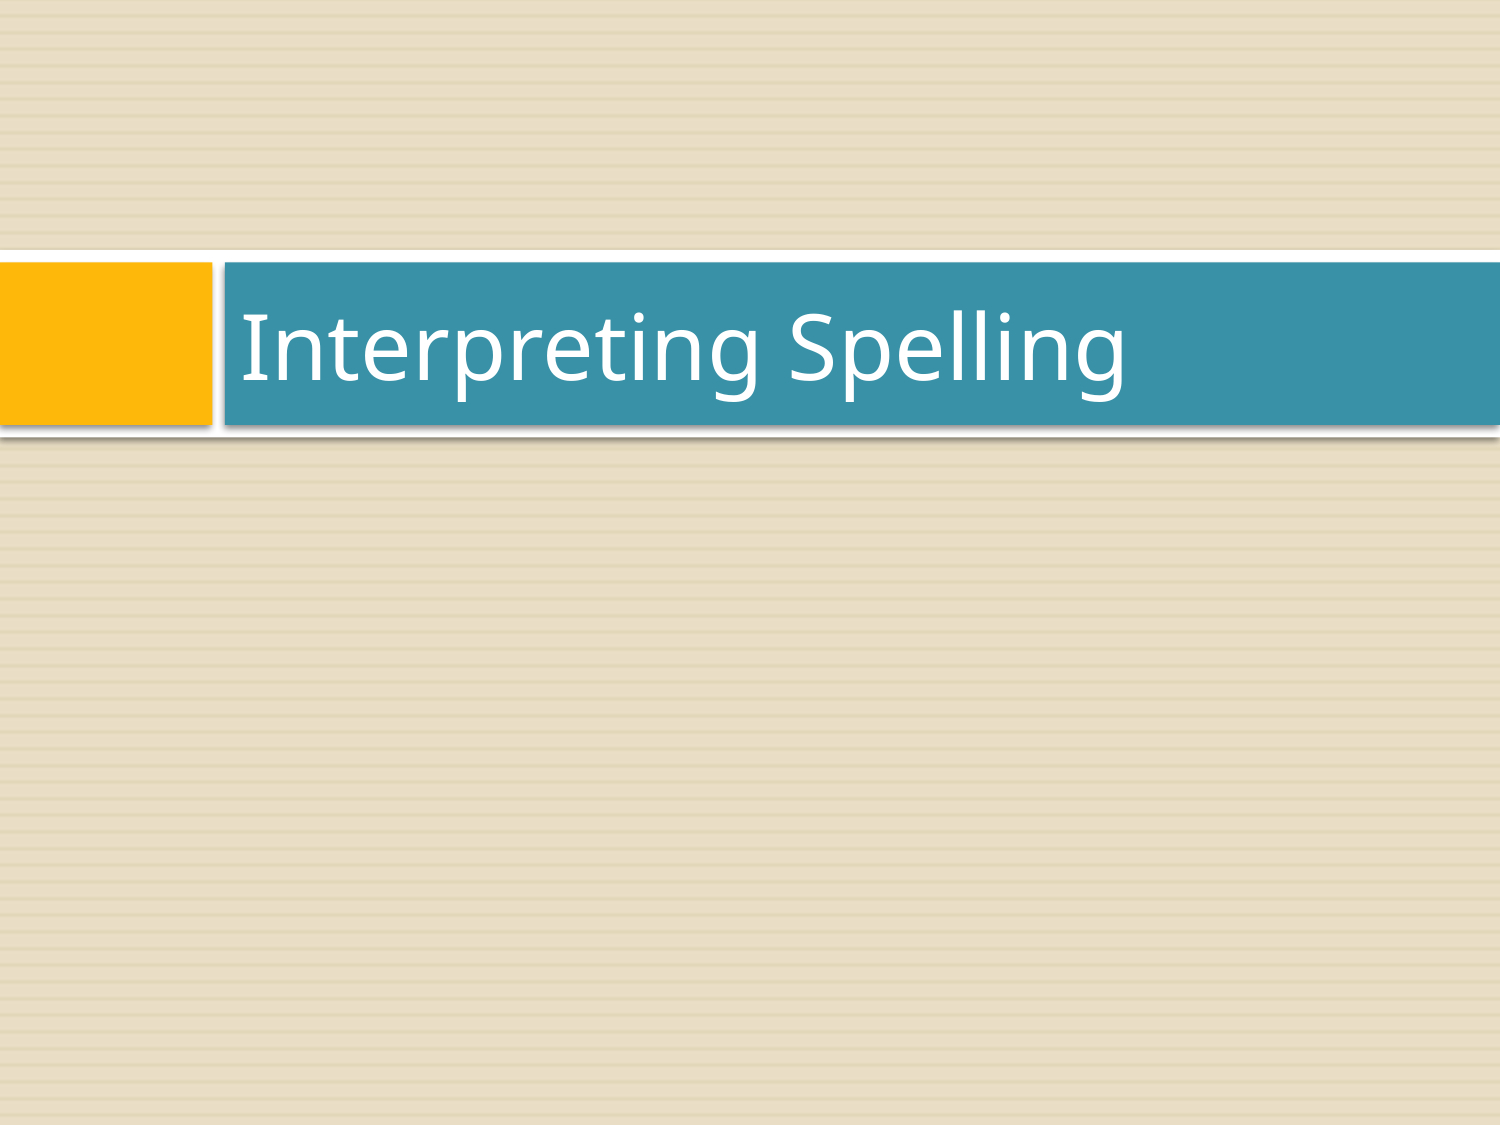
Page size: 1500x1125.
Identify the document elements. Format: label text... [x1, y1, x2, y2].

title Interpreting Spelling [224, 262, 1476, 426]
